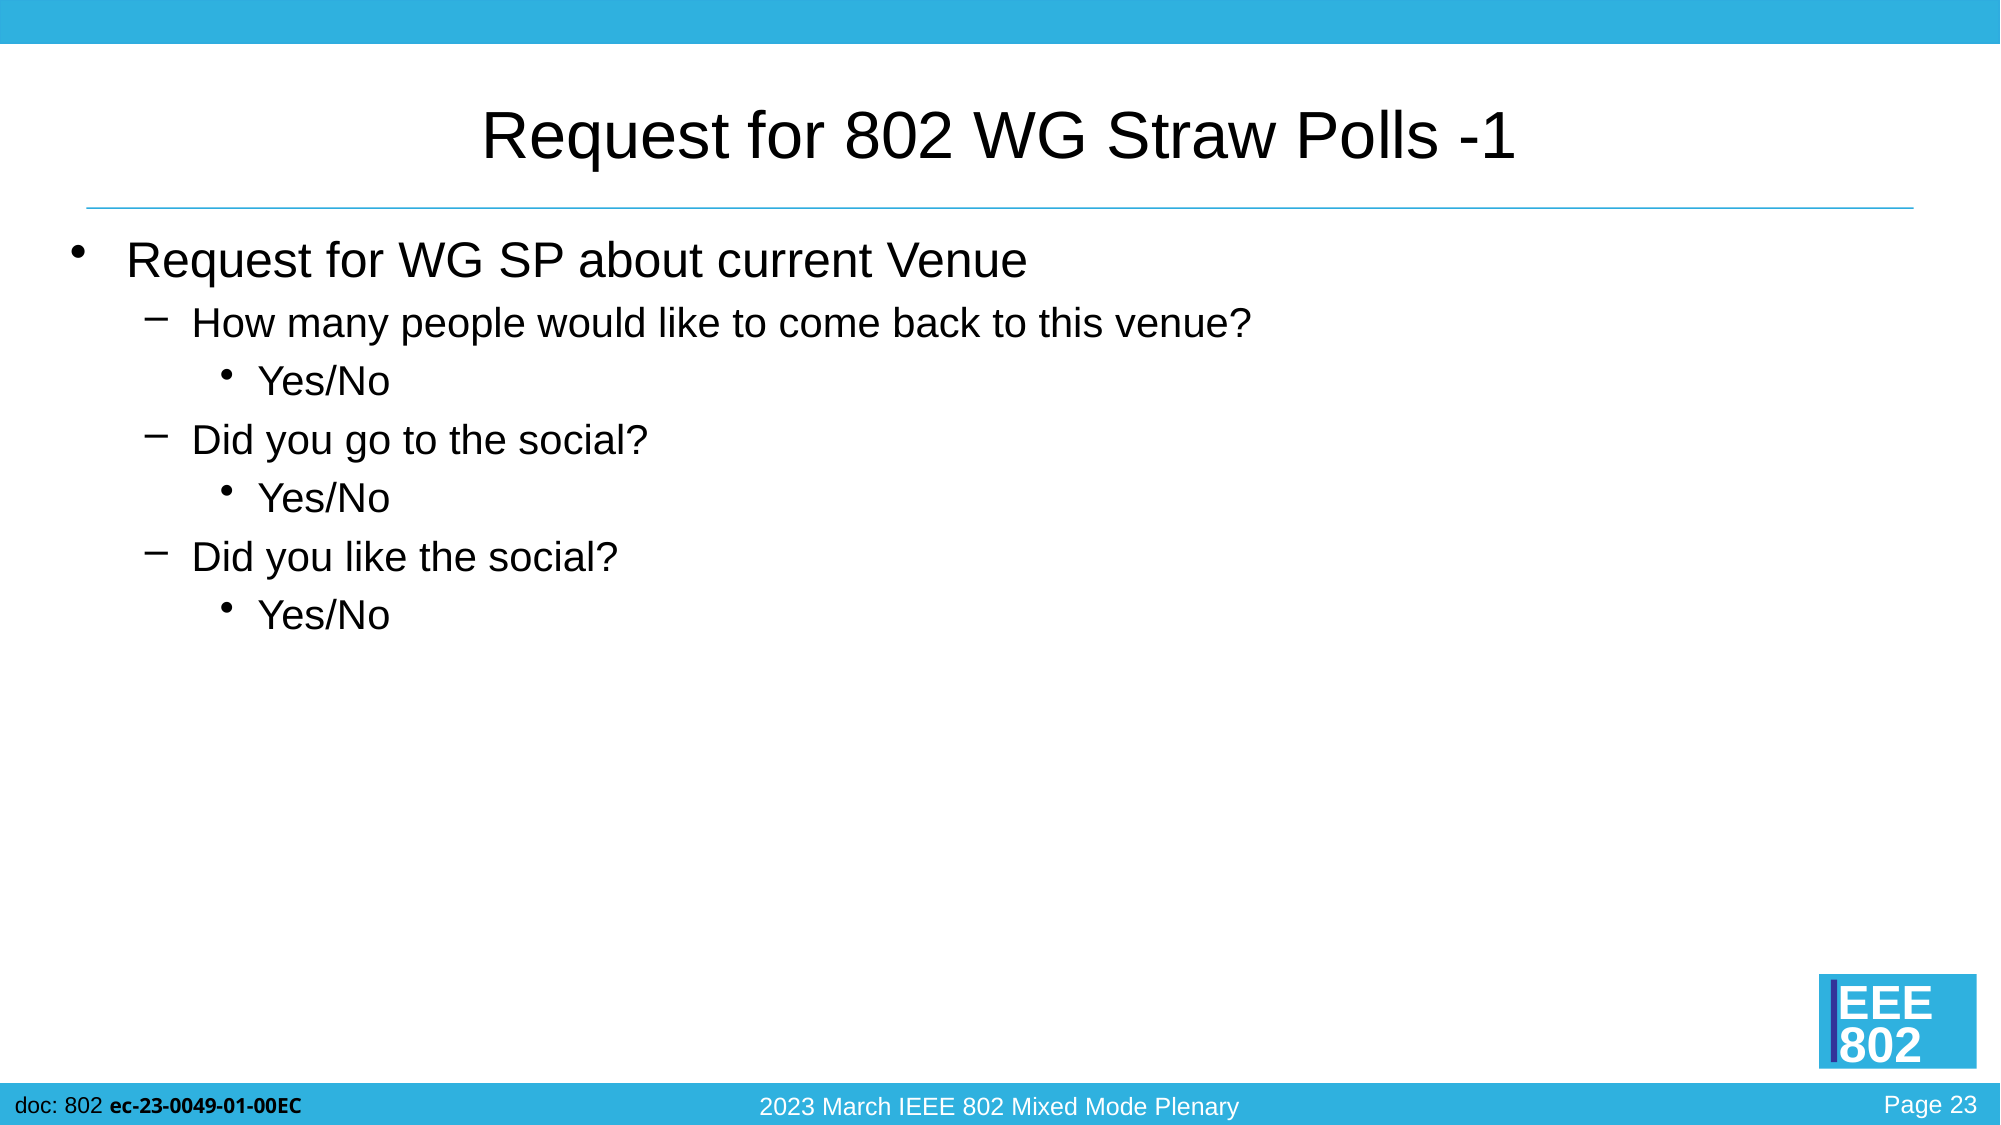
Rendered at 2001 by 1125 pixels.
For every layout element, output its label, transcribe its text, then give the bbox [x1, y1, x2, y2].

title Request for 802 WG Straw Polls -1 [99, 66, 1900, 197]
list Request for WG SP about current Venue How many people would like to come back to this venue? Yes/No Did you go to the social? Yes/No Did you like the social? Yes/No [54, 220, 1855, 963]
